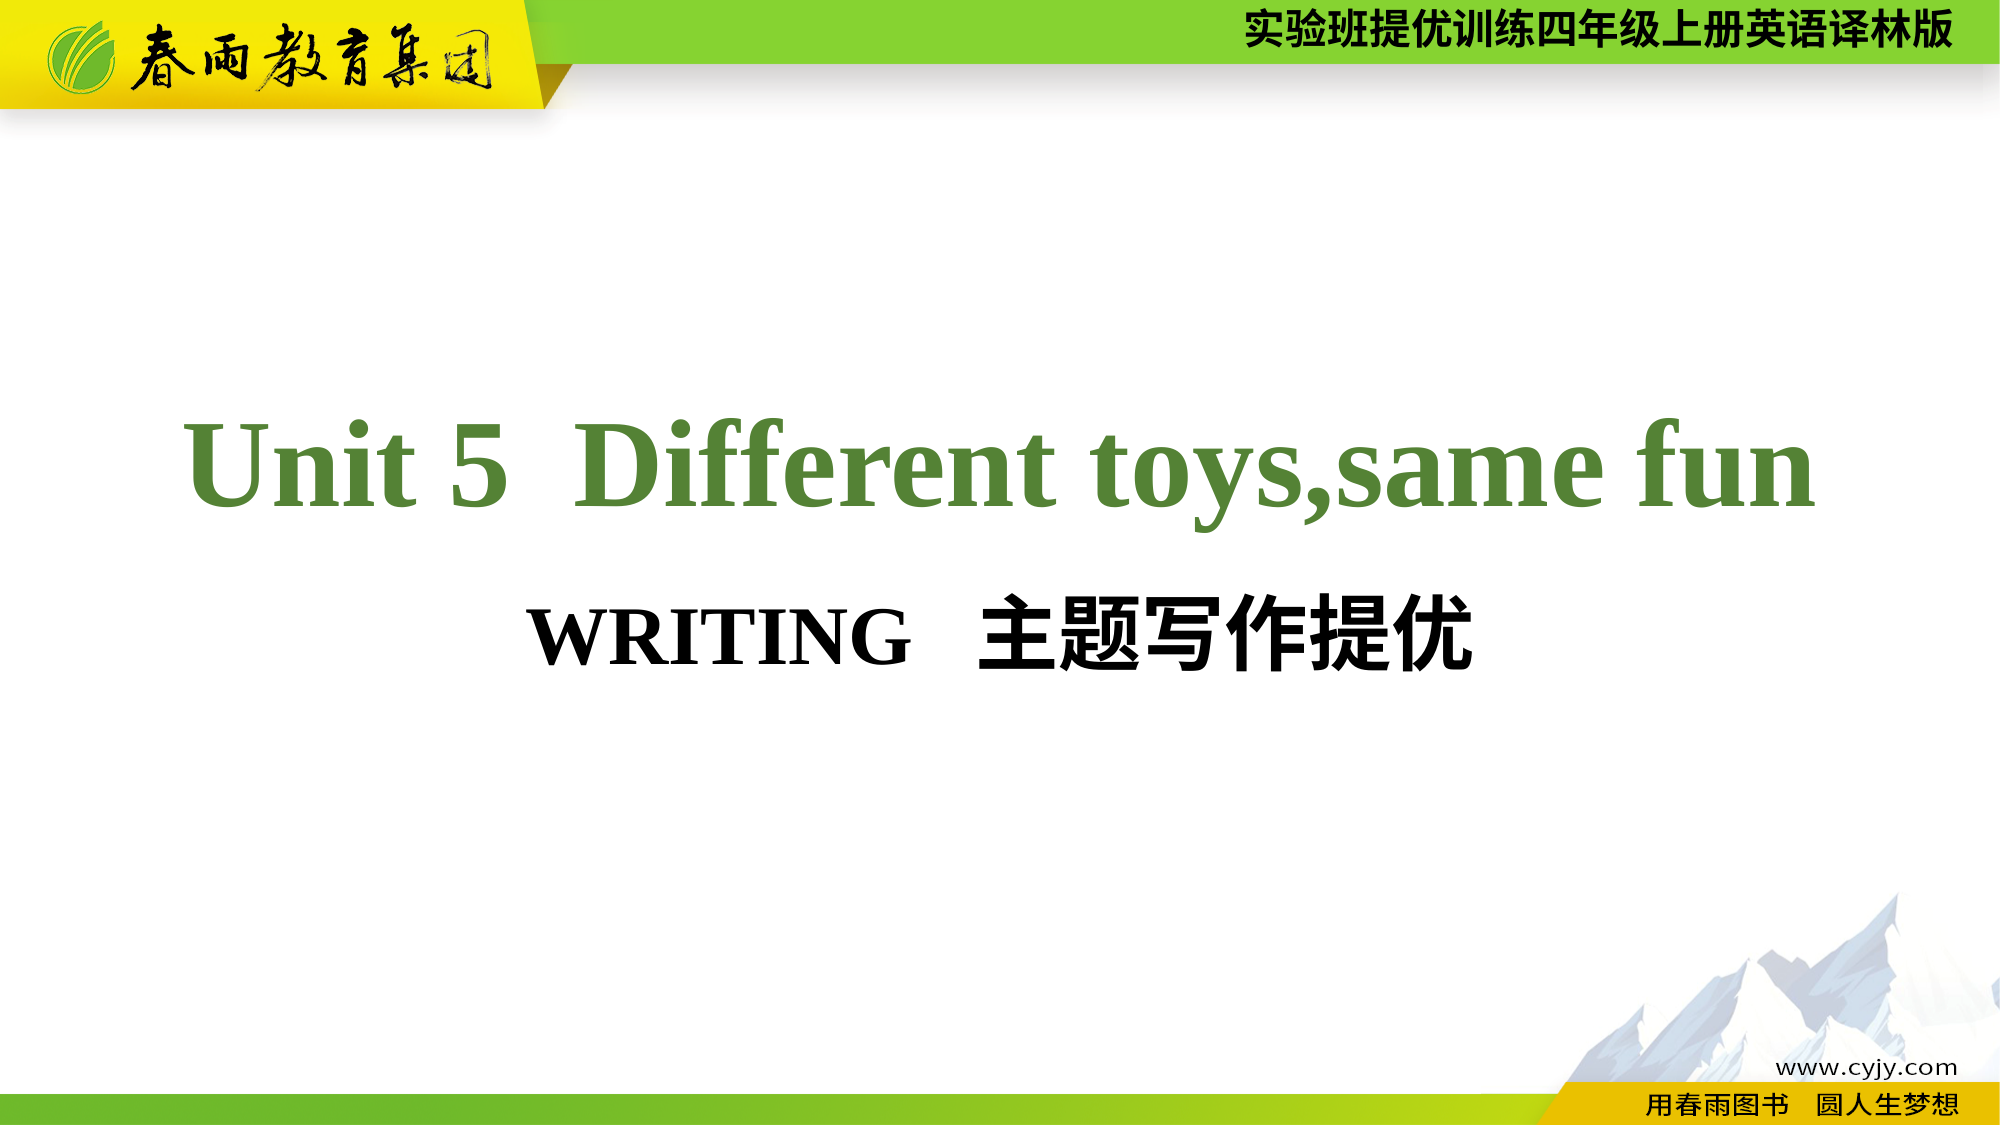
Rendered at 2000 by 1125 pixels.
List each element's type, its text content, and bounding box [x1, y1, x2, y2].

picture [0, 689, 2000, 1125]
picture [0, 0, 2000, 298]
text_box Unit 5 Different toys,same fun WRITING 主题写作提优 [0, 298, 2000, 689]
